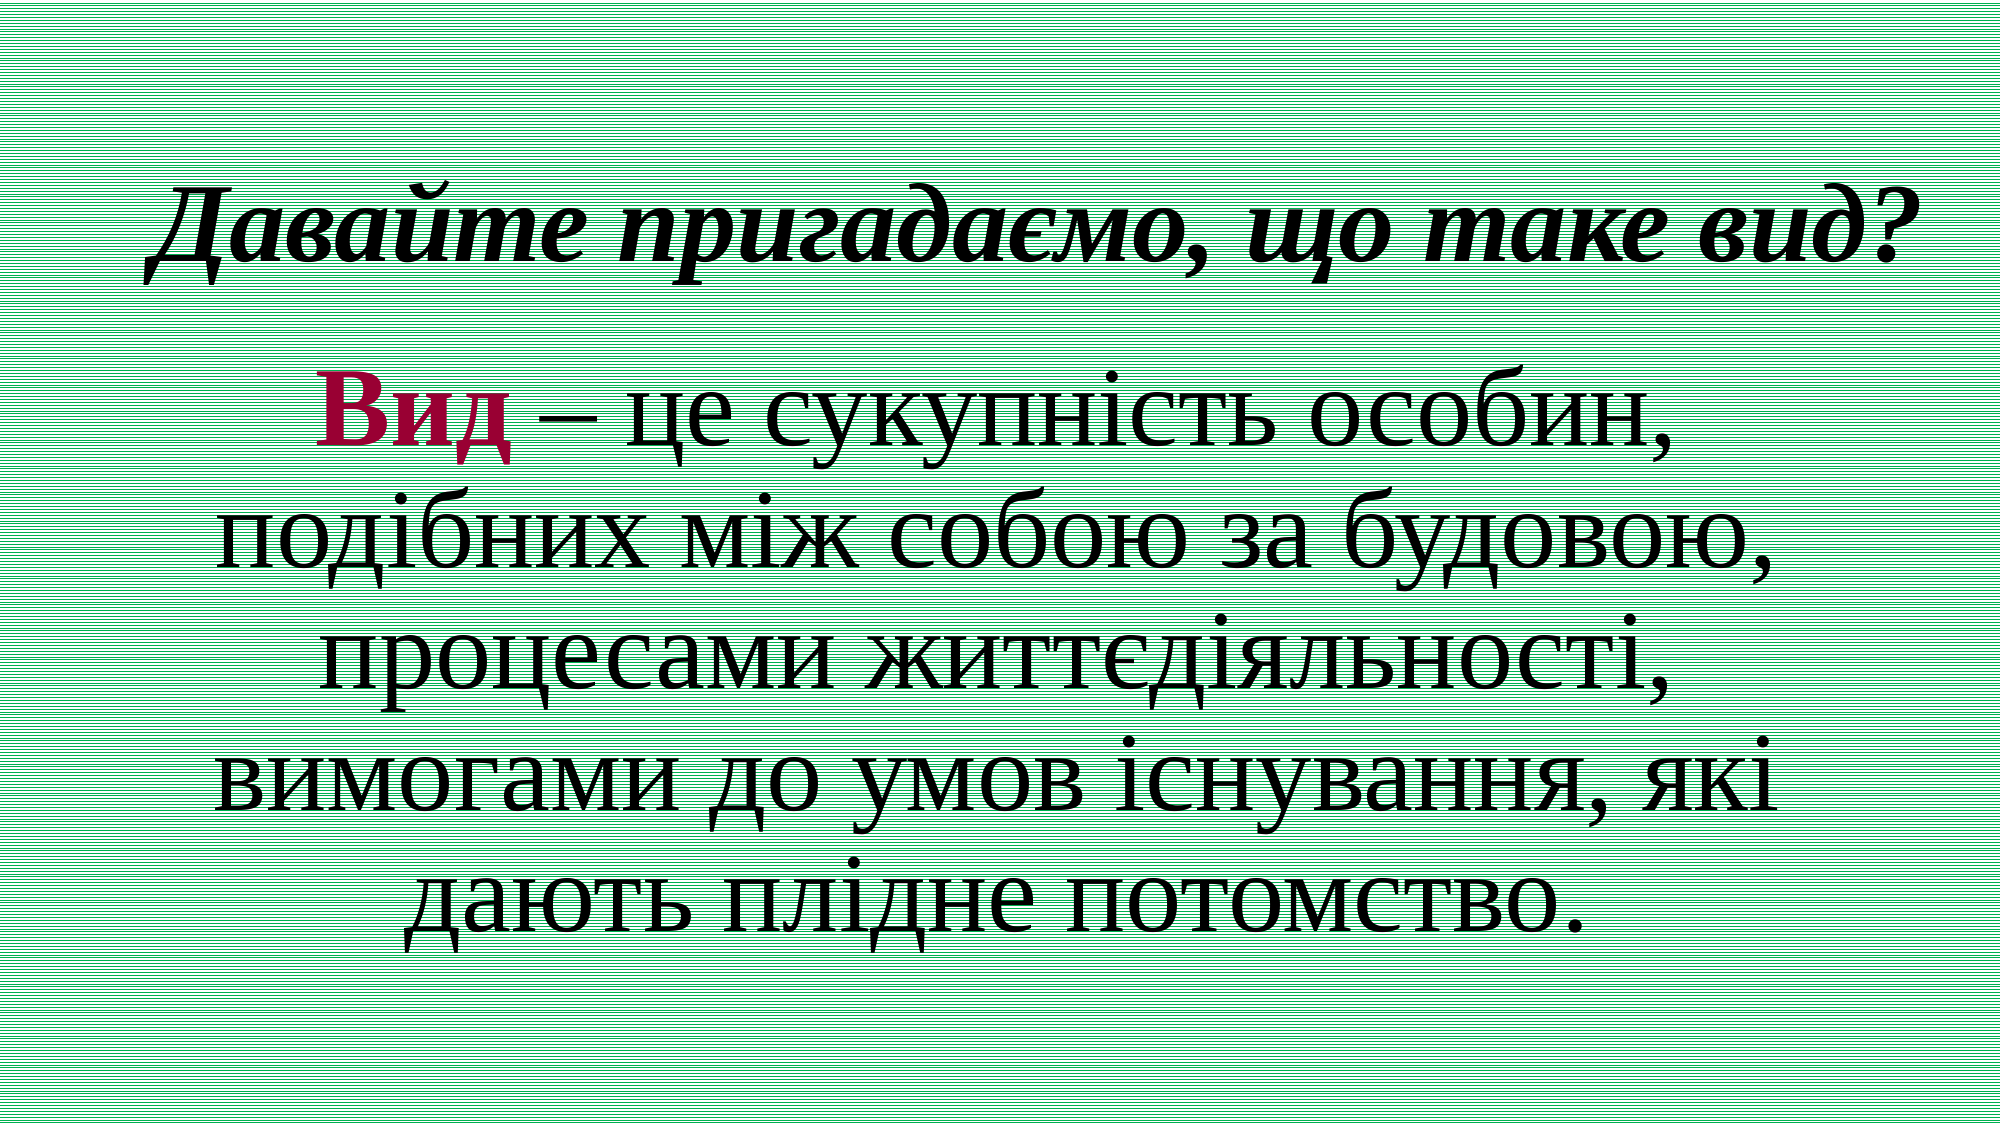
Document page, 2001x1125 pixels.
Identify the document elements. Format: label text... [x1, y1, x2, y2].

title Давайте пригадаємо, що таке вид? [137, 59, 1962, 391]
list Вид – це сукупність особин, подібних між собою за будовою, процесами життєдіяльності, вимогами до умов існування, які дають плідне потомство. [97, 340, 1898, 965]
